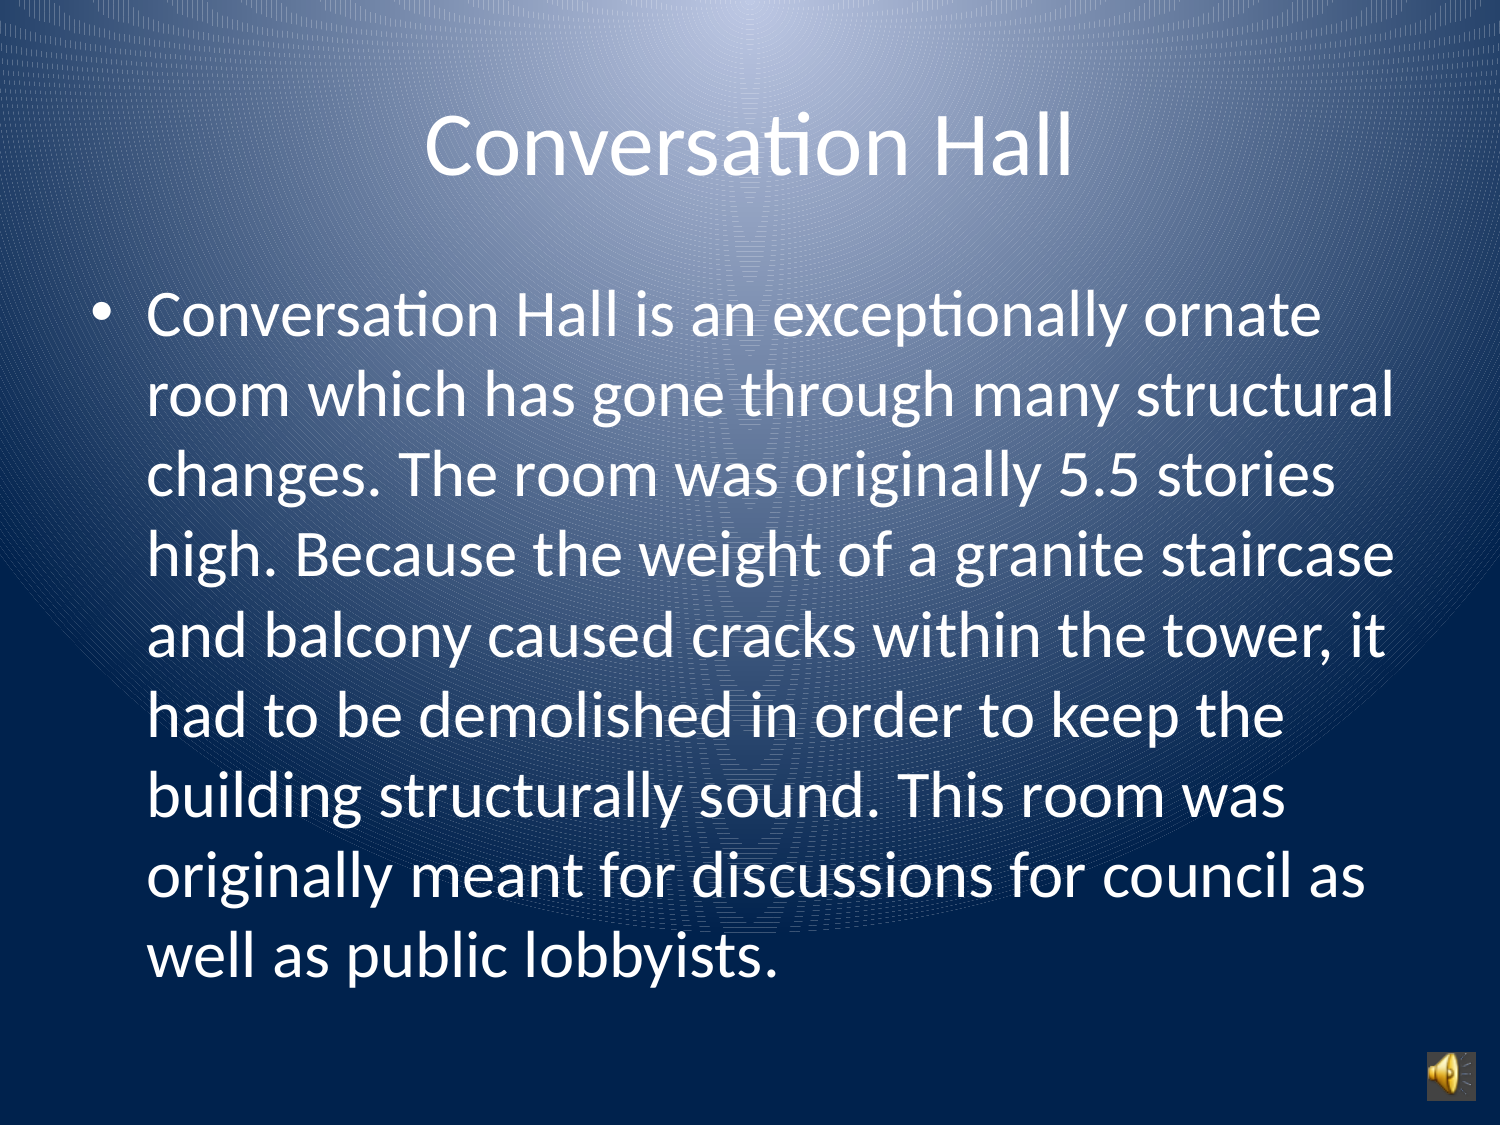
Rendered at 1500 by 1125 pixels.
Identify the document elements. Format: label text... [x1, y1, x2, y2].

picture [1426, 1051, 1477, 1102]
title Conversation Hall [75, 45, 1425, 233]
list Conversation Hall is an exceptionally ornate room which has gone through many structural changes. The room was originally 5.5 stories high. Because the weight of a granite staircase and balcony caused cracks within the tower, it had to be demolished in order to keep the building structurally sound. This room was originally meant for discussions for council as well as public lobbyists. [75, 262, 1425, 1005]
